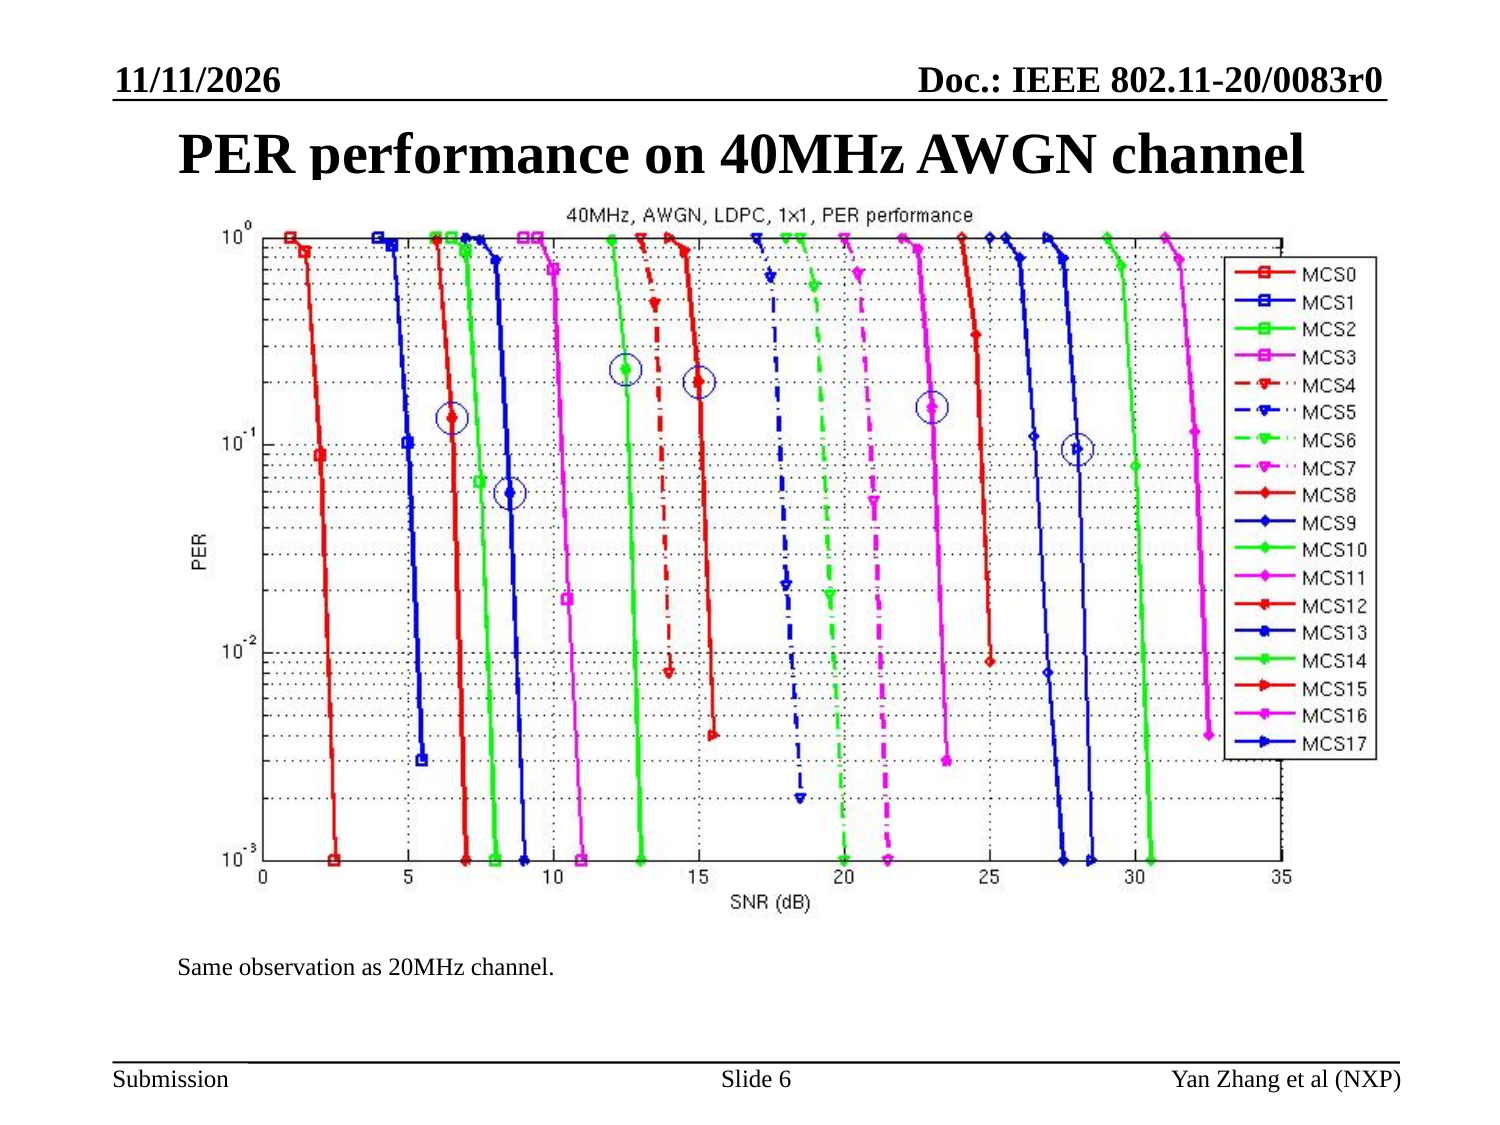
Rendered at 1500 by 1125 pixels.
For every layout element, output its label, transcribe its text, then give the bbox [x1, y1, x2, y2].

list Same observation as 20MHz channel. [161, 942, 1438, 1010]
picture [92, 180, 1408, 945]
title PER performance on 40MHz AWGN channel [112, 124, 1388, 176]
footer Yan Zhang et al (NXP) [1073, 1061, 1402, 1093]
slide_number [114, 54, 368, 101]
slide_number Slide 6 [712, 1061, 800, 1093]
